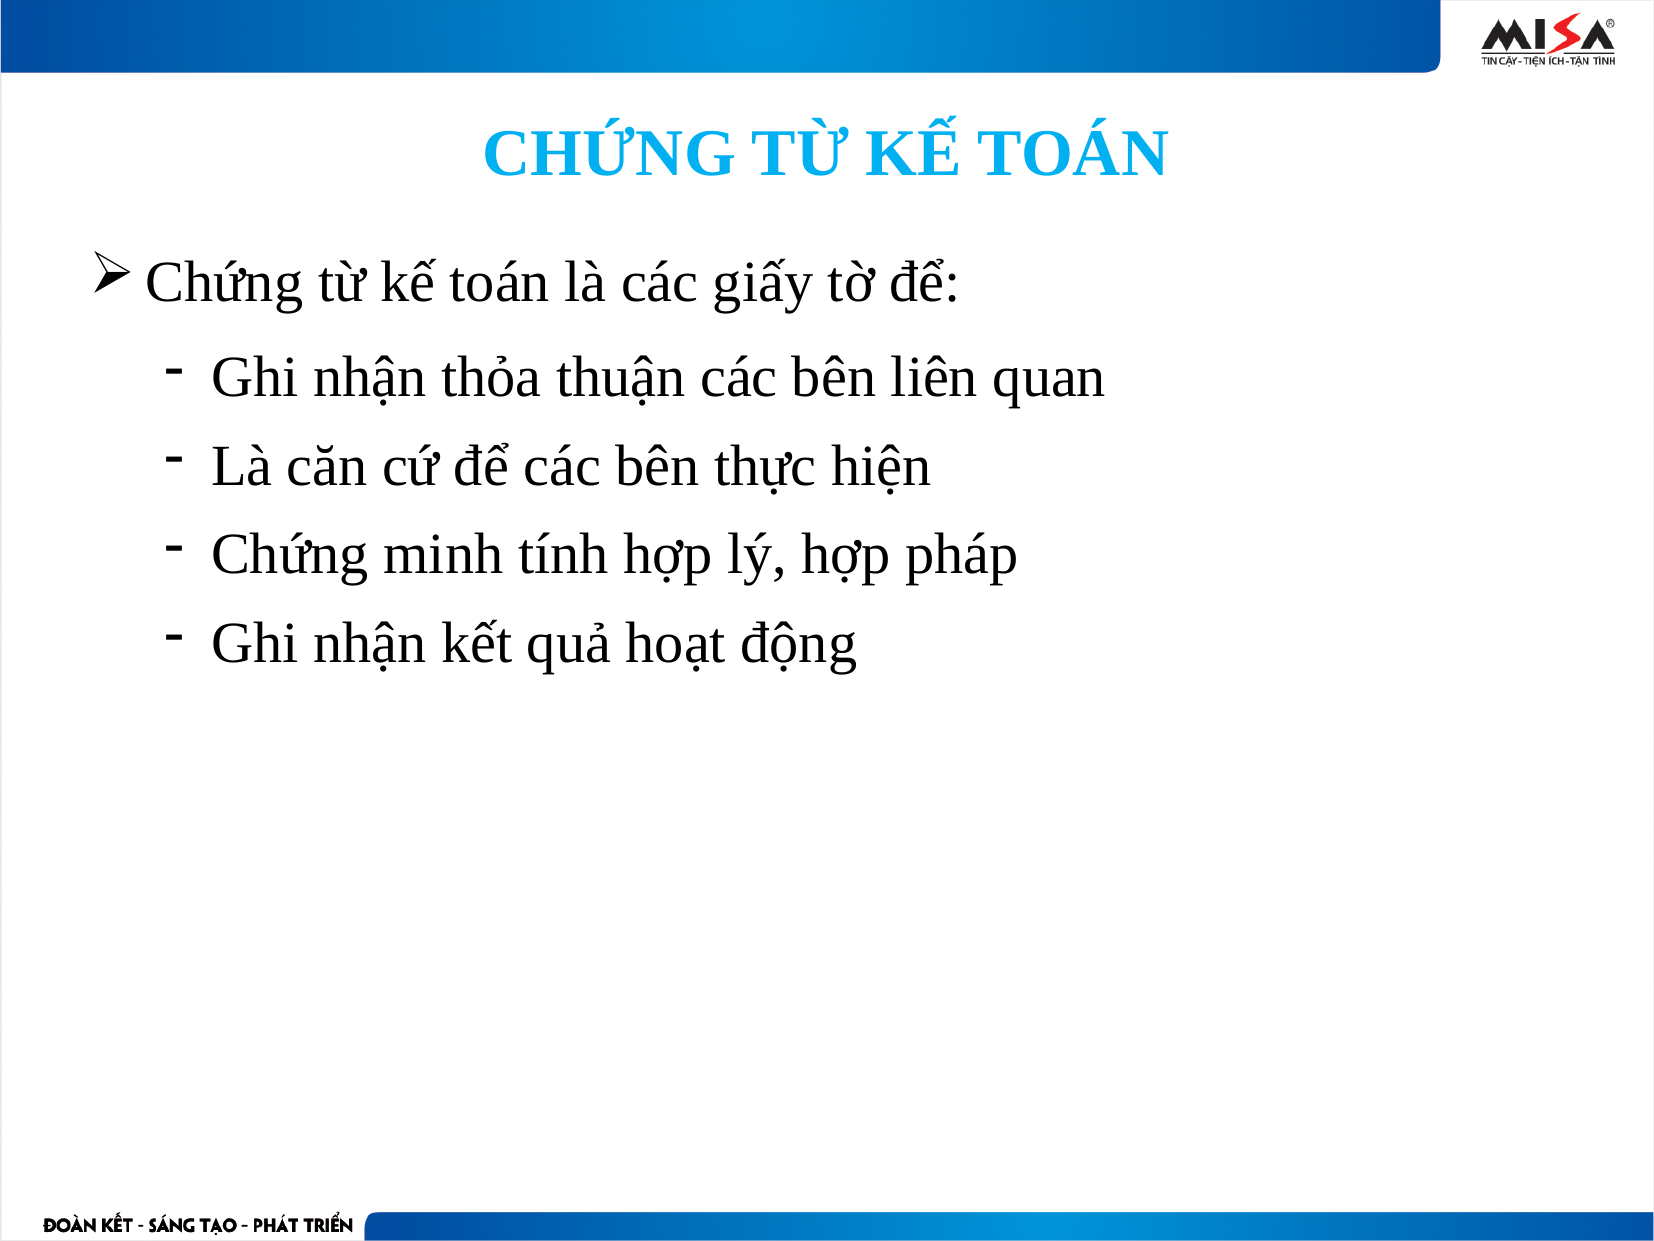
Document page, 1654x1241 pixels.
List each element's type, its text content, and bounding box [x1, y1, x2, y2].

picture [0, 0, 1654, 1241]
title CHỨNG TỪ KẾ TOÁN [82, 49, 1571, 257]
list Chứng từ kế toán là các giấy tờ để: Ghi nhận thỏa thuận các bên liên quan Là căn cứ để các bên thực hiện Chứng minh tính hợp lý, hợp pháp Ghi nhận kết quả hoạt động [89, 244, 1578, 965]
